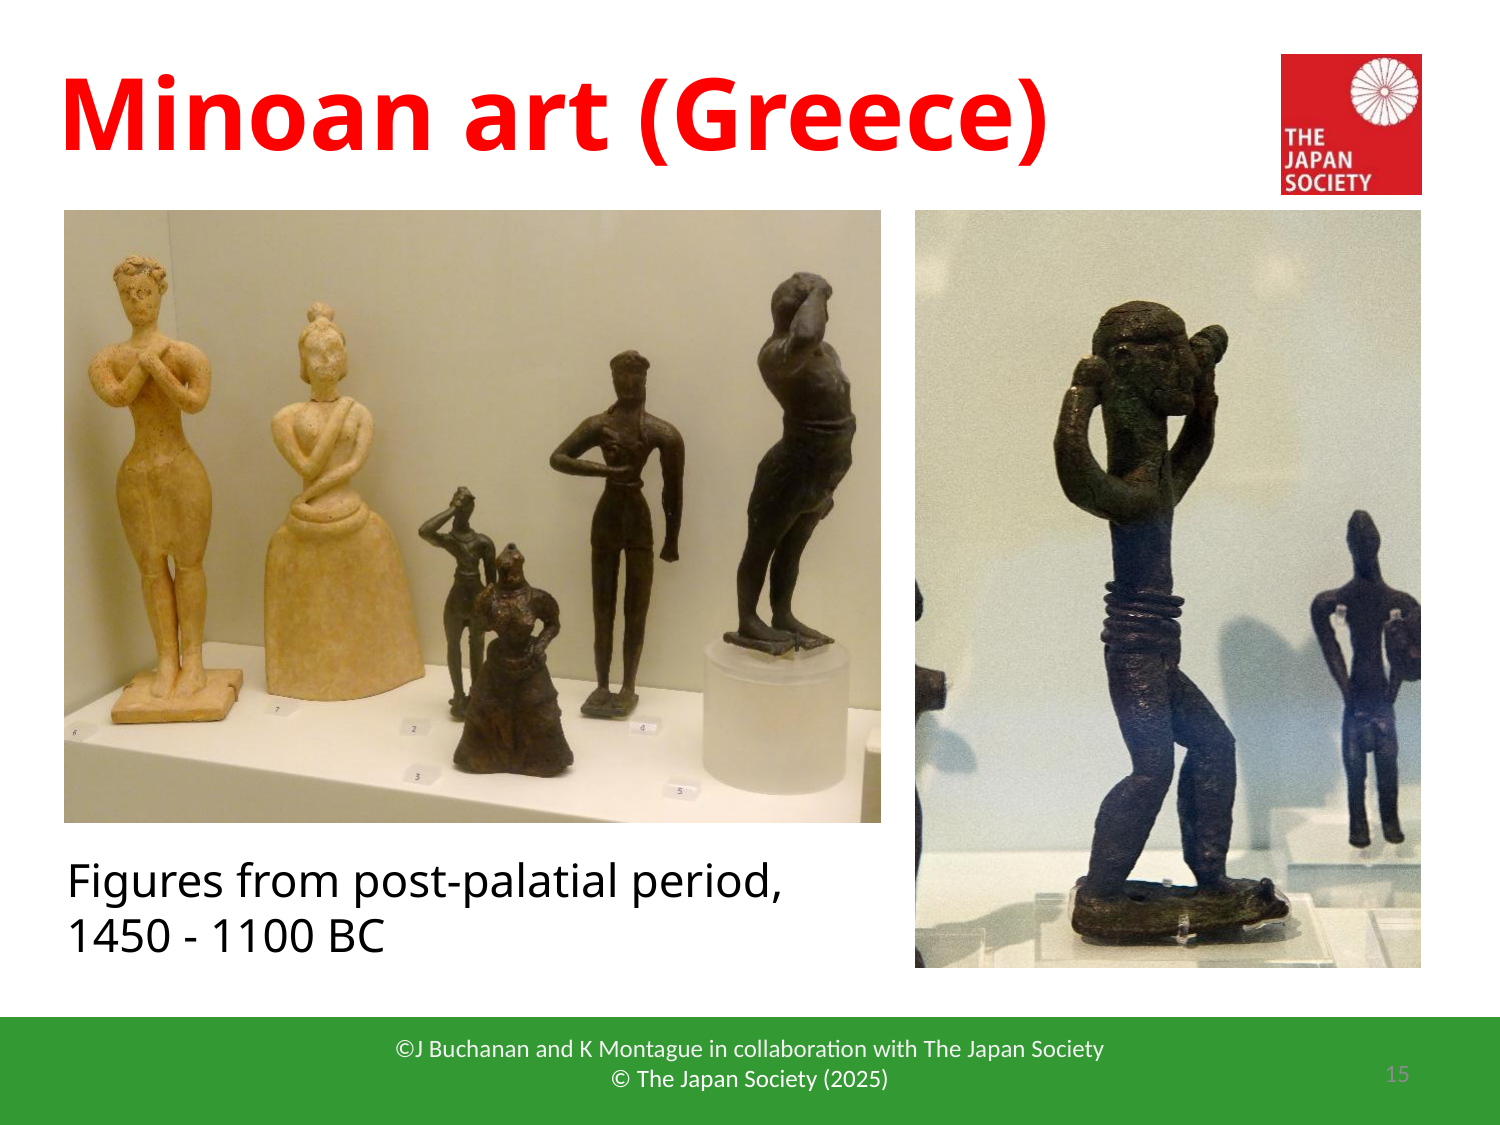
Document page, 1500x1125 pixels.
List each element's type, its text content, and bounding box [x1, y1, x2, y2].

picture [1281, 54, 1422, 195]
picture [64, 209, 882, 823]
picture [915, 209, 1421, 969]
footer ©J Buchanan and K Montague in collaboration with The Japan Society © The Japan Society (2025) [0, 1061, 1500, 1125]
slide_number 15 [1074, 1042, 1425, 1061]
text_box Figures from post-palatial period, 1450 - 1100 BC [51, 843, 894, 986]
text_box [0, 1017, 1500, 1061]
text_box Minoan art (Greece) [42, 42, 1171, 178]
